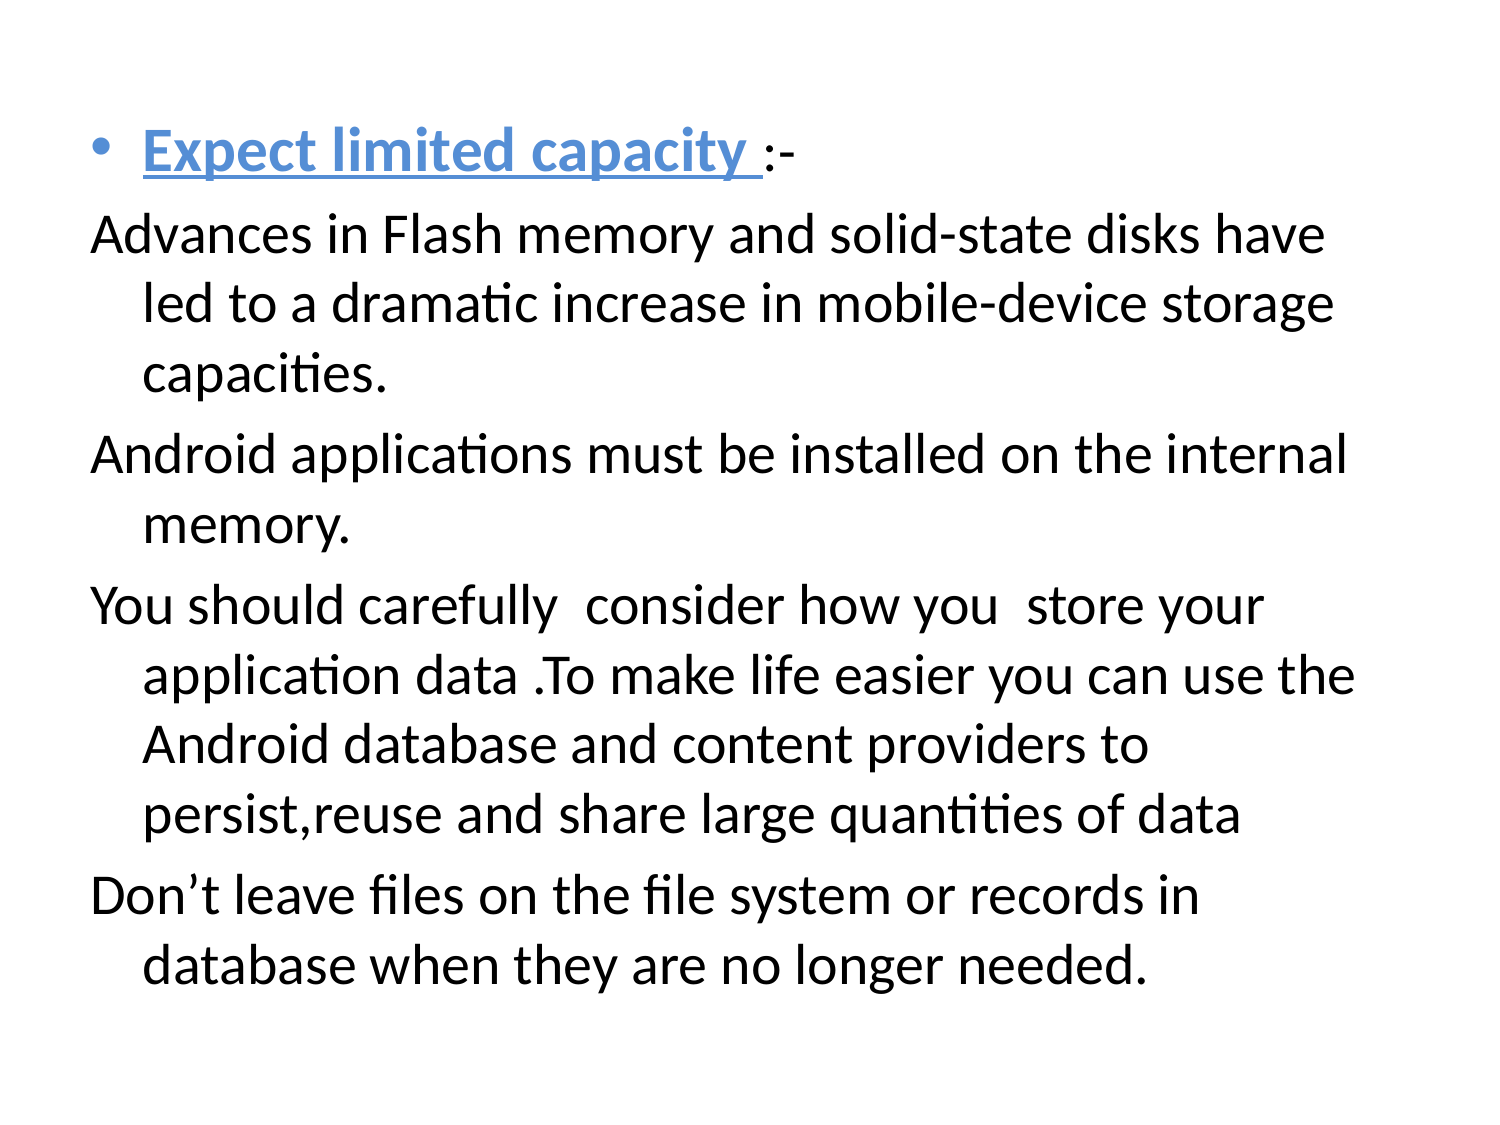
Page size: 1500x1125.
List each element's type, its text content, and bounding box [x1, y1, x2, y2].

list Expect limited capacity :- Advances in Flash memory and solid-state disks have led to a dramatic increase in mobile-device storage capacities. Android applications must be installed on the internal memory. You should carefully consider how you store your application data .To make life easier you can use the Android database and content providers to persist,reuse and share large quantities of data Don’t leave files on the file system or records in database when they are no longer needed. [75, 99, 1425, 1005]
